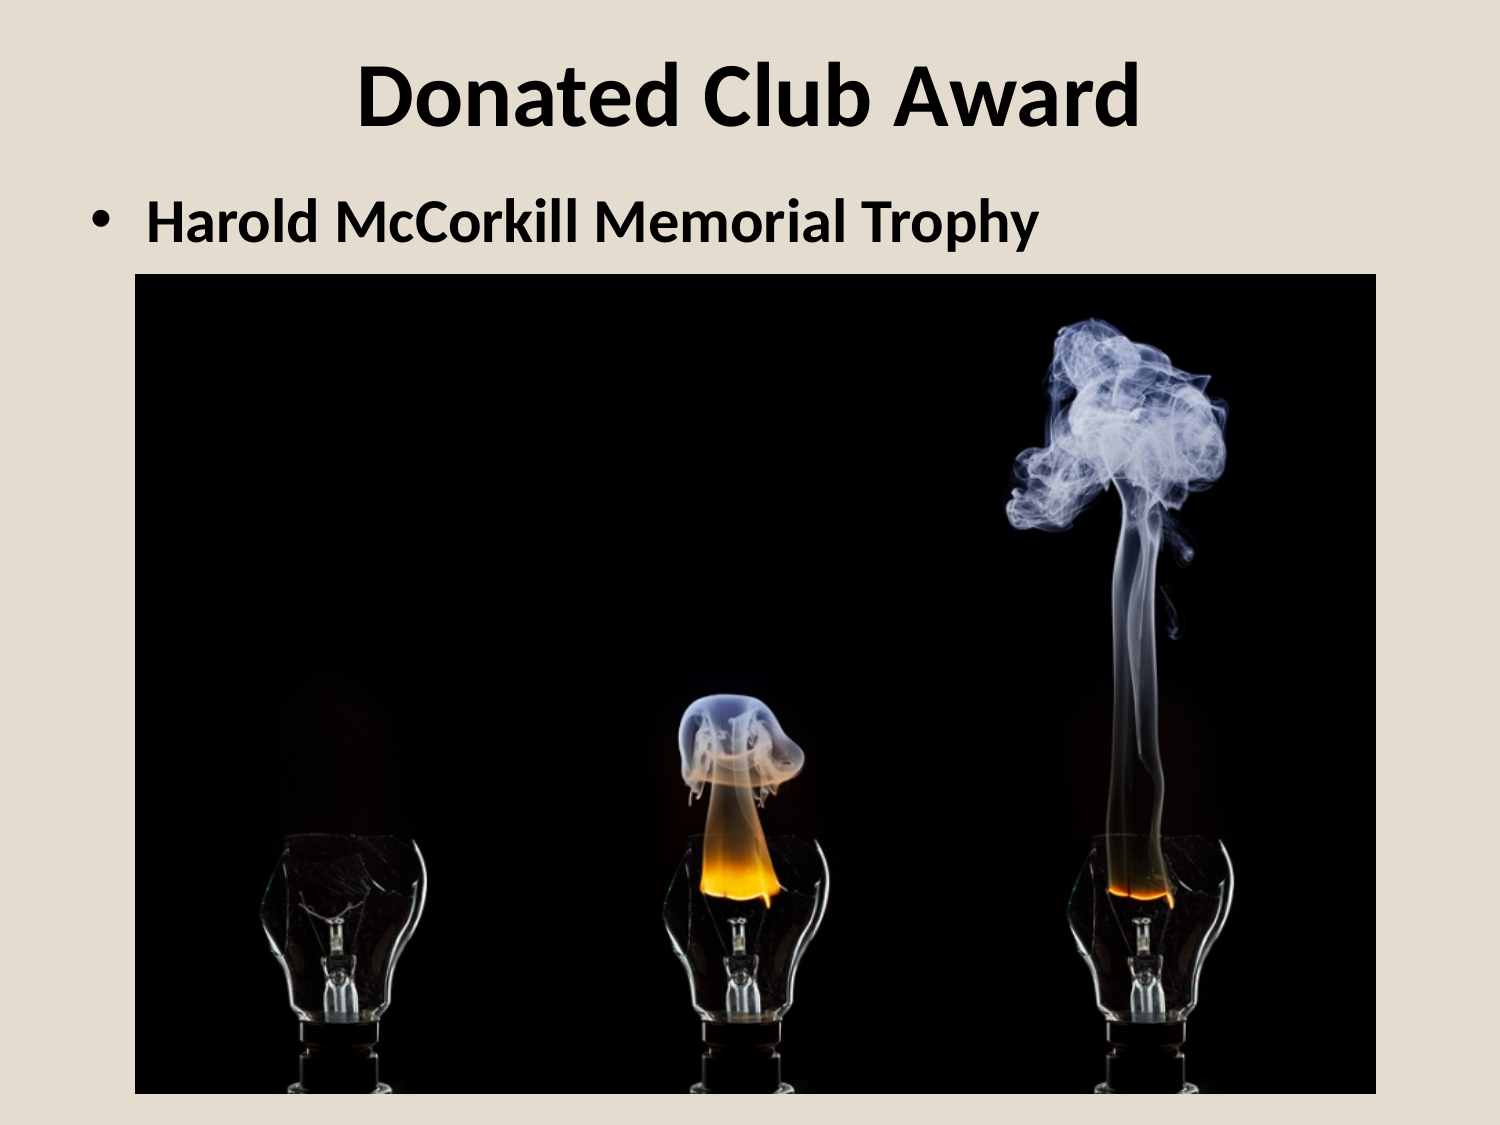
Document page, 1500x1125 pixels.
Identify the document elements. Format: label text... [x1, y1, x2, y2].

list Harold McCorkill Memorial Trophy [75, 172, 1447, 1125]
picture [135, 273, 1377, 1095]
title Donated Club Award [75, 19, 1425, 161]
